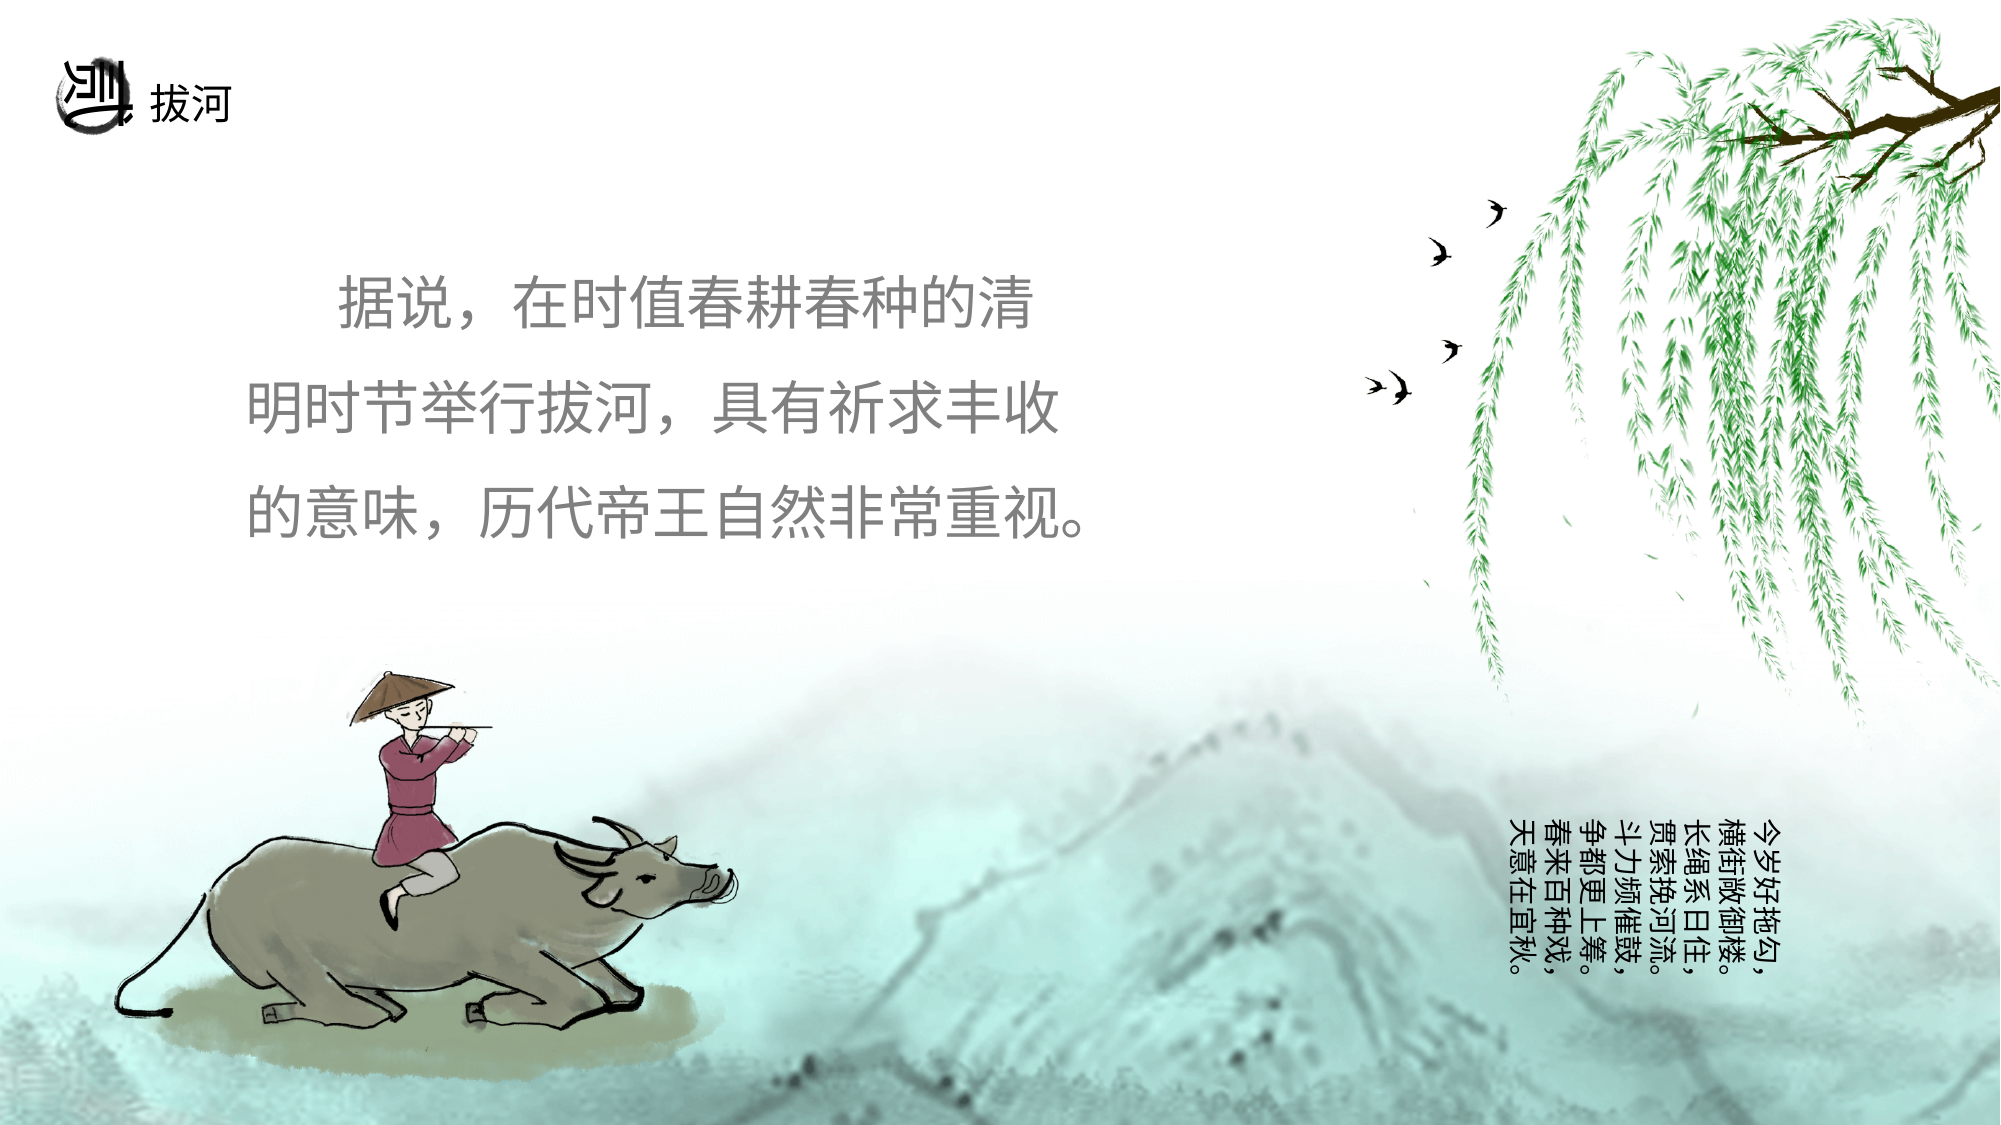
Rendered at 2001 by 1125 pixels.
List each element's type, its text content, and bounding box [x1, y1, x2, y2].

text_box 拔河 [179, 70, 248, 136]
picture [0, 0, 2000, 1125]
